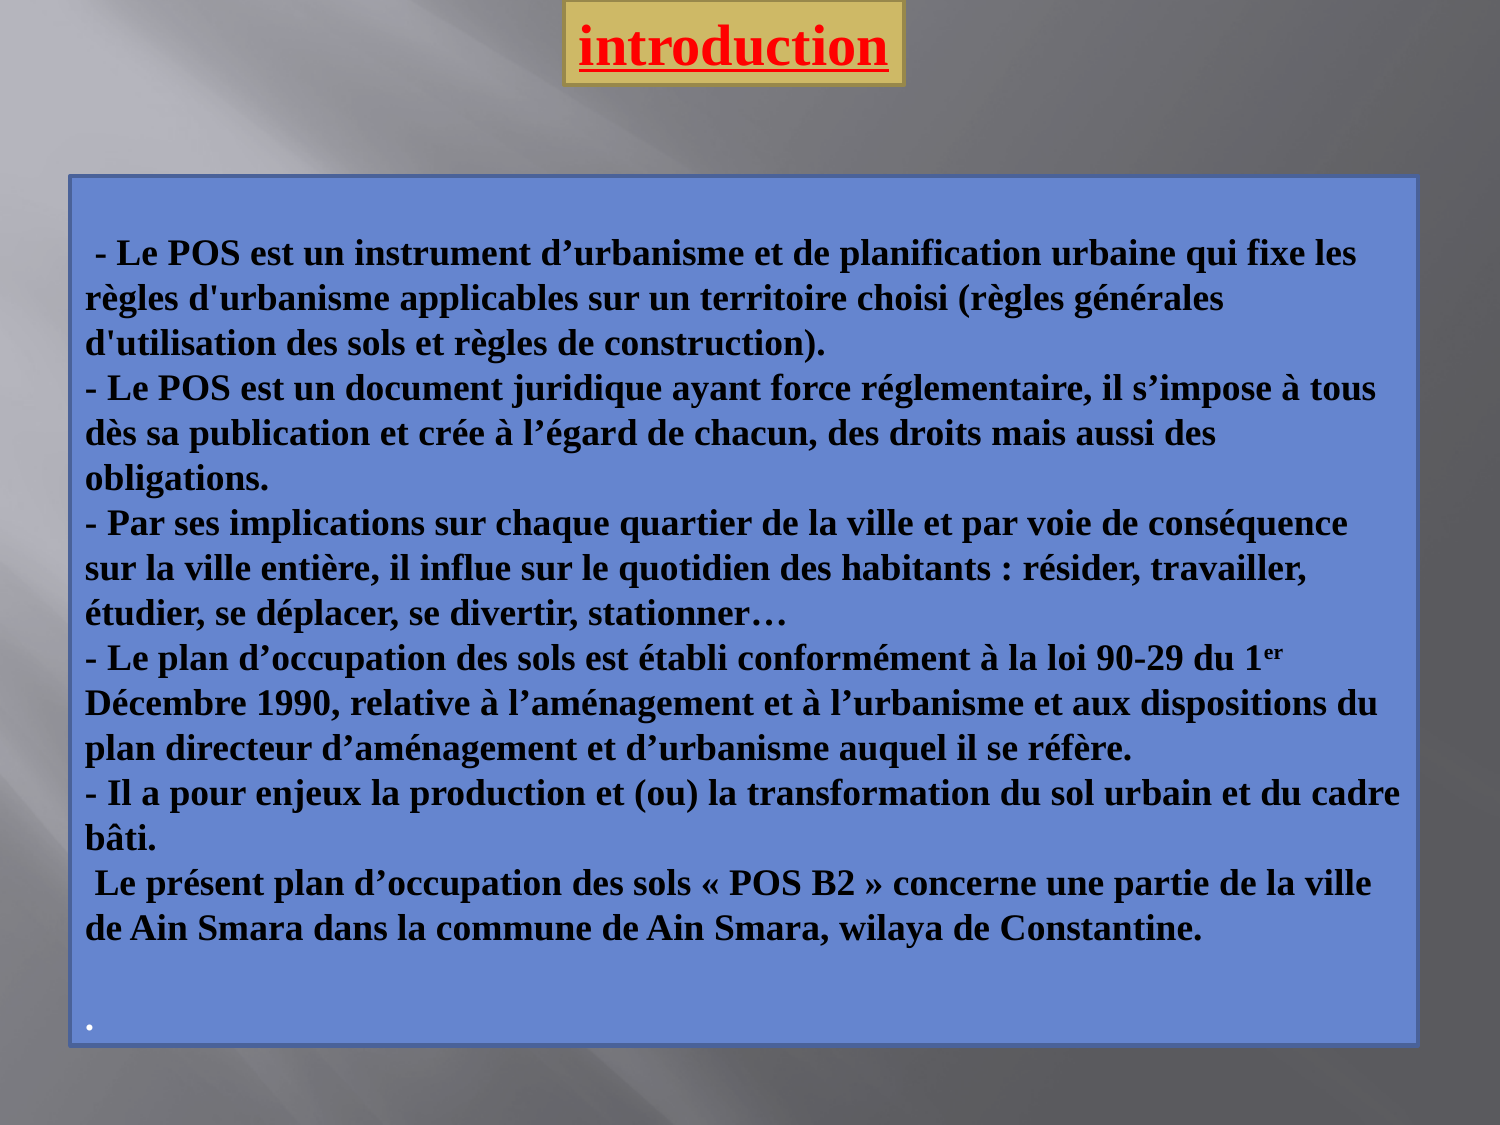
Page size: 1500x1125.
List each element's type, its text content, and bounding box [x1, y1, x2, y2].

text_box introduction [562, 0, 906, 87]
text_box - Le POS est un instrument d’urbanisme et de planification urbaine qui fixe les règles d'urbanisme applicables sur un territoire choisi (règles générales d'utilisation des sols et règles de construction). - Le POS est un document juridique ayant force réglementaire, il s’impose à tous dès sa publication et crée à l’égard de chacun, des droits mais aussi des obligations. - Par ses implications sur chaque quartier de la ville et par voie de conséquence sur la ville entière, il influe sur le quotidien des habitants : résider, travailler, étudier, se déplacer, se divertir, stationner… - Le plan d’occupation des sols est établi conformément à la loi 90-29 du 1er Décembre 1990, relative à l’aménagement et à l’urbanisme et aux dispositions du plan directeur d’aménagement et d’urbanisme auquel il se réfère. - Il a pour enjeux la production et (ou) la transformation du sol urbain et du cadre bâti. Le présent plan d’occupation des sols « POS B2 » concerne une partie de la ville de Ain Smara dans la commune de Ain Smara, wilaya de Constantine. . [68, 174, 1420, 1048]
